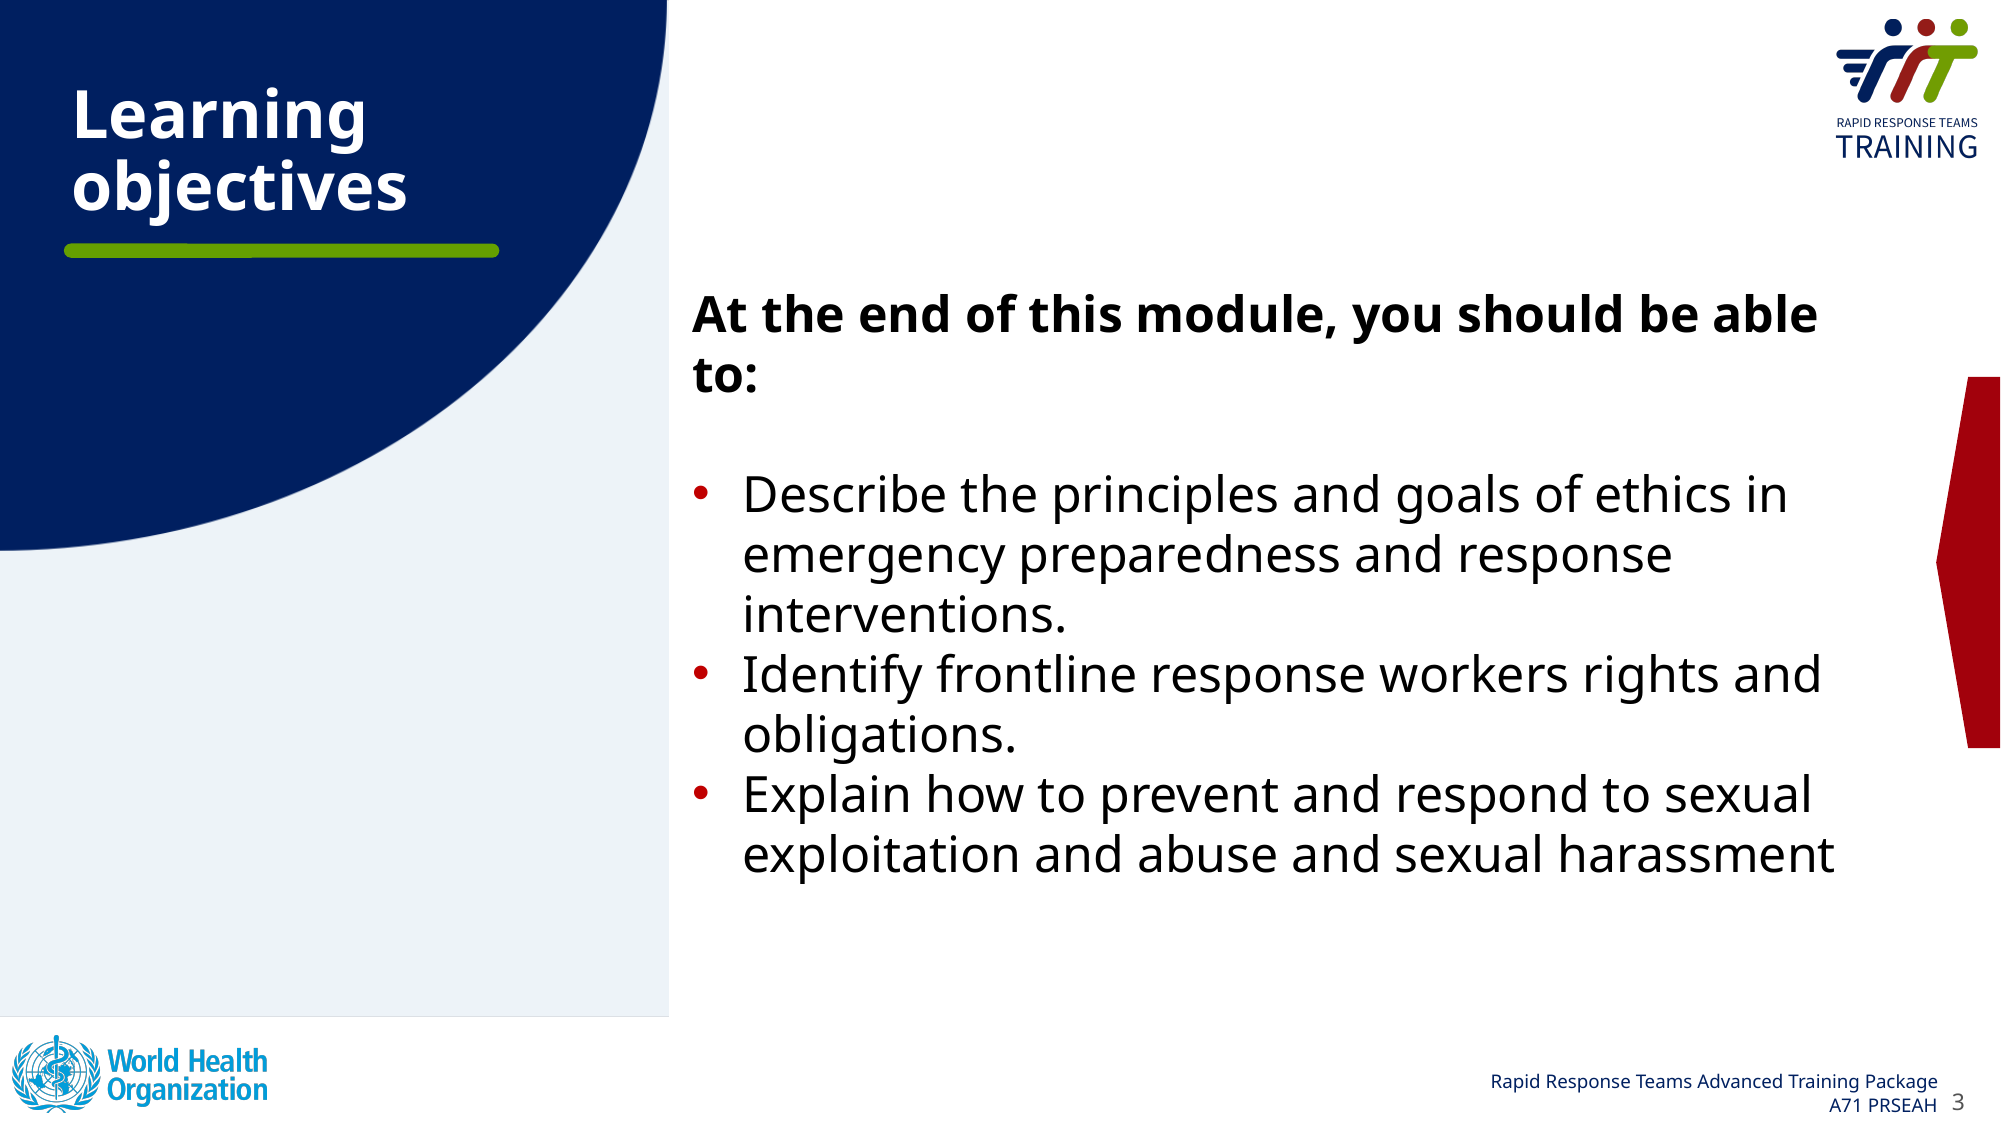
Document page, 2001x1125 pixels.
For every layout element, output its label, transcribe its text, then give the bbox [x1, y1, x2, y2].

title Learning objectives [63, 51, 600, 254]
picture [0, 0, 669, 1018]
picture [12, 1035, 267, 1113]
slide_number 3 [1882, 1037, 1916, 1092]
text_box At the end of this module, you should be able to: Describe the principles and goals of ethics in emergency preparedness and response interventions. Identify frontline response workers rights and obligations. Explain how to prevent and respond to sexual exploitation and abuse and sexual harassment [692, 282, 1884, 883]
picture [58, 1050, 64, 1058]
picture [1835, 19, 1978, 167]
picture [12, 1083, 48, 1113]
text_box [63, 243, 500, 258]
